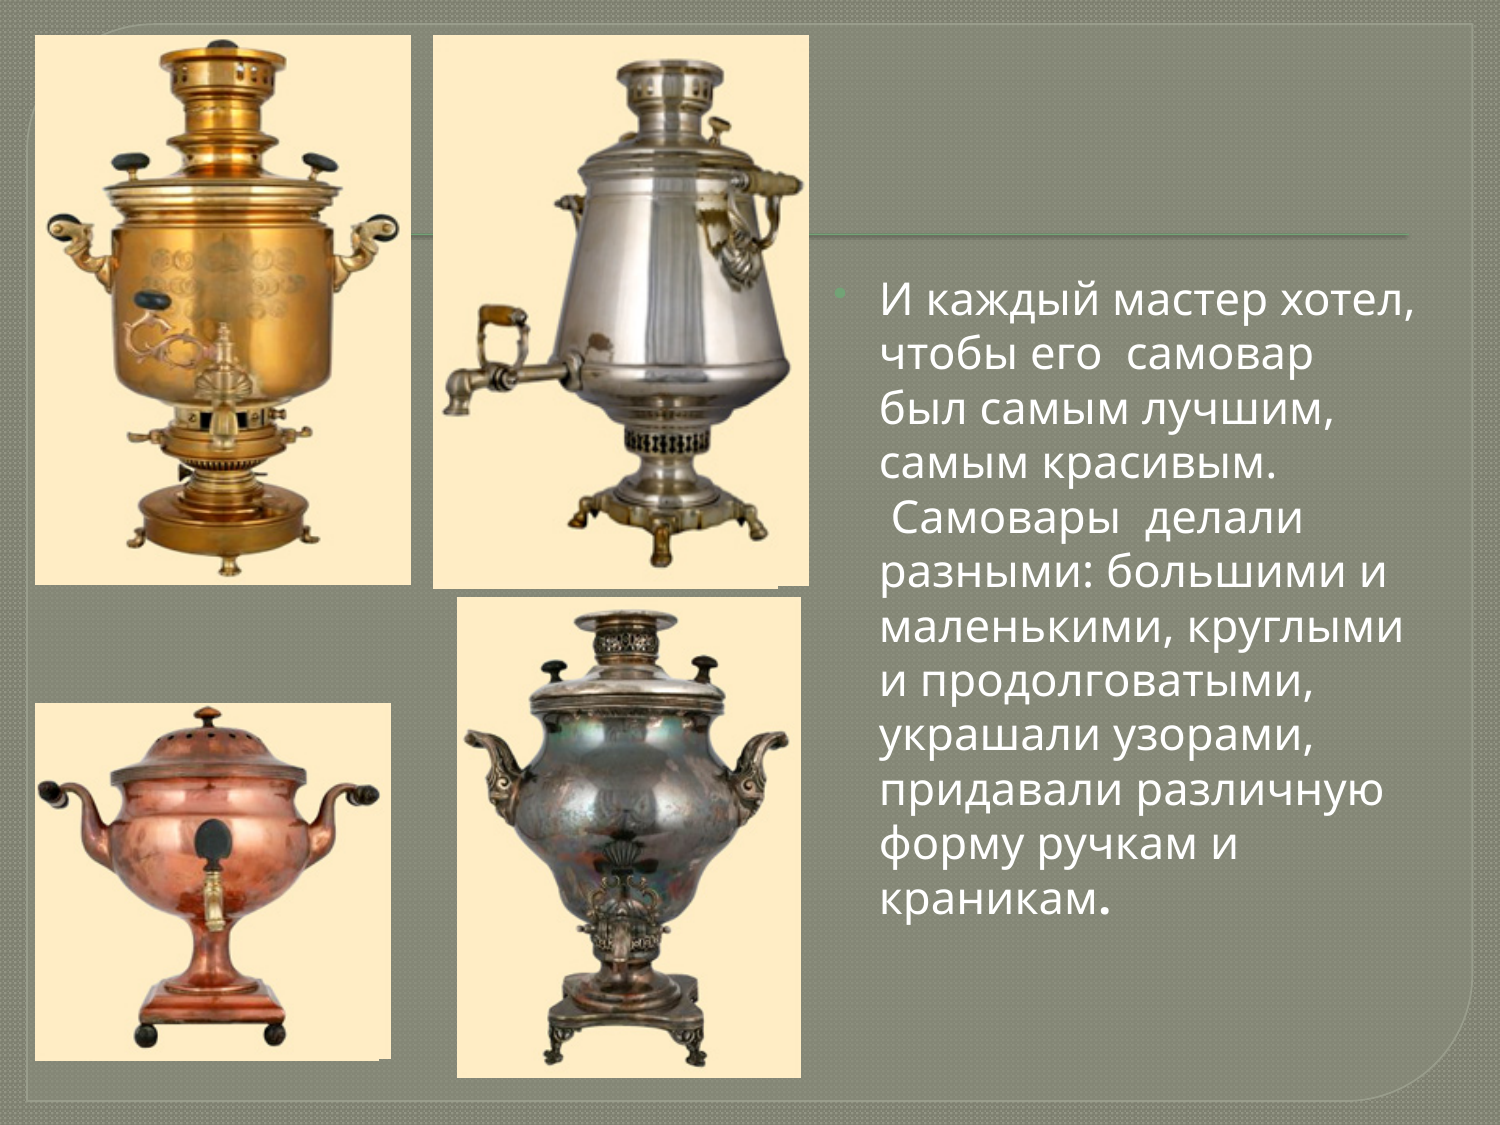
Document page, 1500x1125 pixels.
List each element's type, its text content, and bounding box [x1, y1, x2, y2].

list И каждый мастер хотел, чтобы его самовар был самым лучшим, самым красивым. Самовары делали разными: большими и маленькими, круглыми и продолговатыми, украшали узорами, придавали различную форму ручкам и краникам. [820, 262, 1442, 1005]
picture [34, 34, 411, 585]
picture [456, 597, 801, 1078]
picture [433, 34, 809, 587]
picture [34, 702, 391, 1061]
